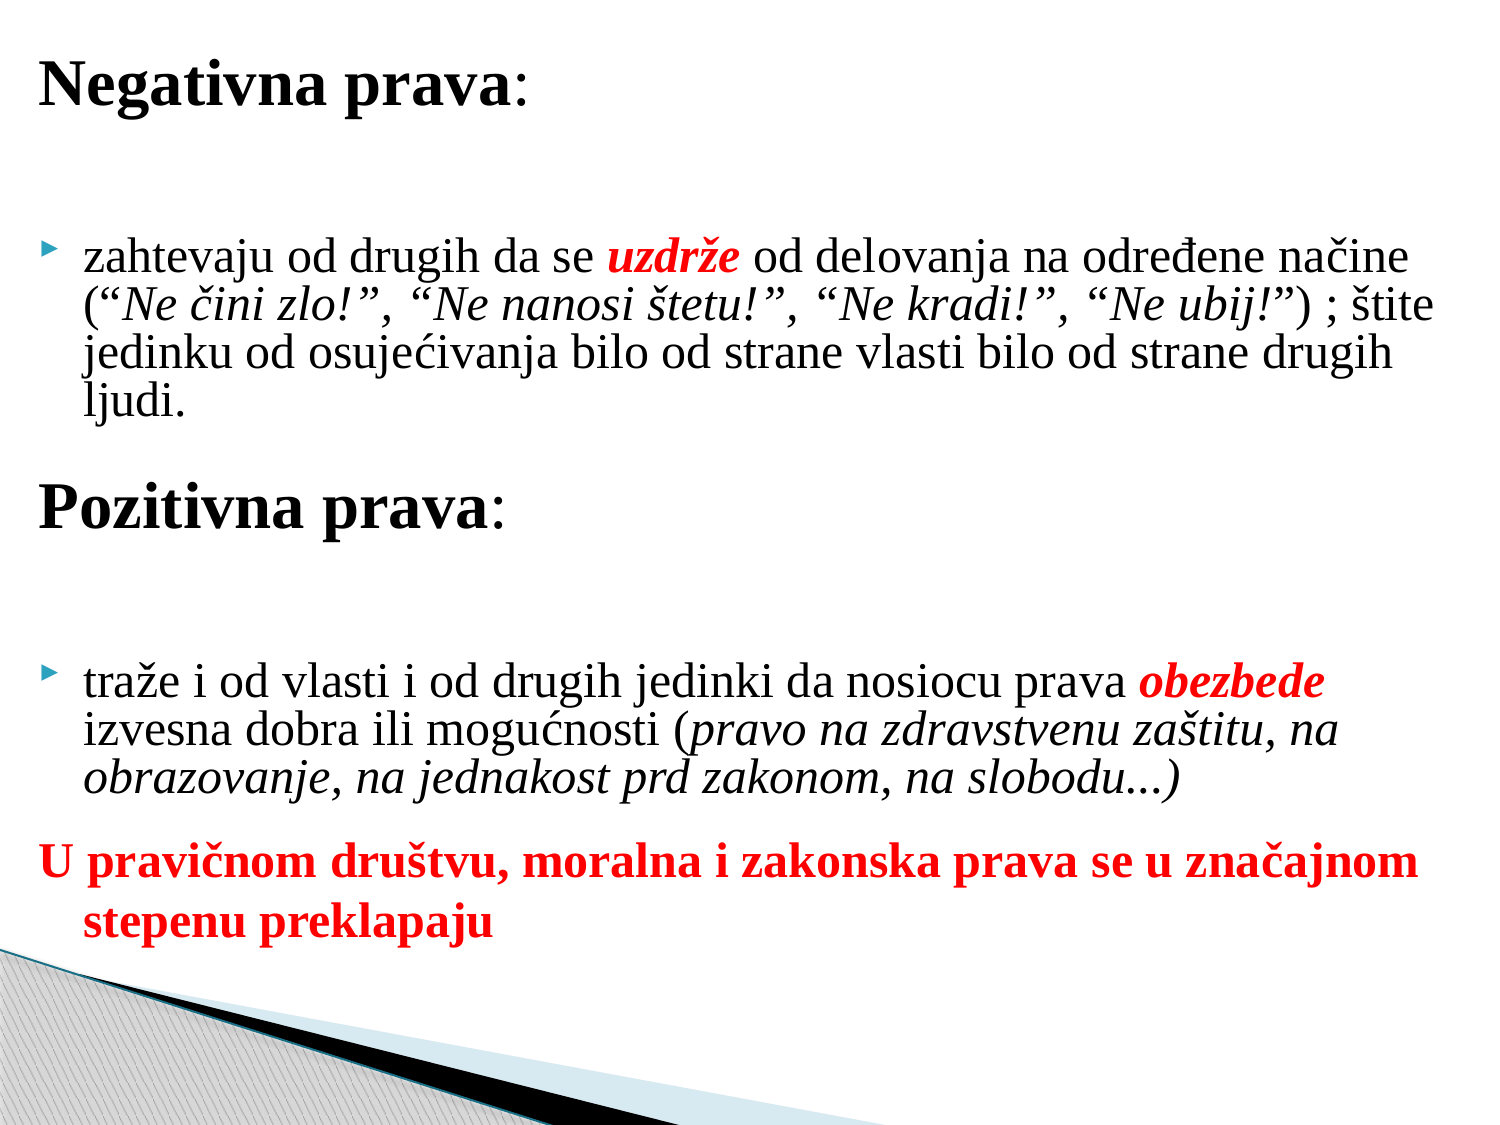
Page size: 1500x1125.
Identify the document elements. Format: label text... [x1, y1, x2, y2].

list Negativna prava: zahtevaju od drugih da se uzdrže od delovanja na određene načine (“Ne čini zlo!”, “Ne nanosi štetu!”, “Ne kradi!”, “Ne ubij!”) ; štite jedinku od osujećivanja bilo od strane vlasti bilo od strane drugih ljudi. Pozitivna prava: traže i od vlasti i od drugih jedinki da nosiocu prava obezbede izvesna dobra ili mogućnosti (pravo na zdravstvenu zaštitu, na obrazovanje, na jednakost prd zakonom, na slobodu...) U pravičnom društvu, moralna i zakonska prava se u značajnom stepenu preklapaju [23, 46, 1466, 1067]
